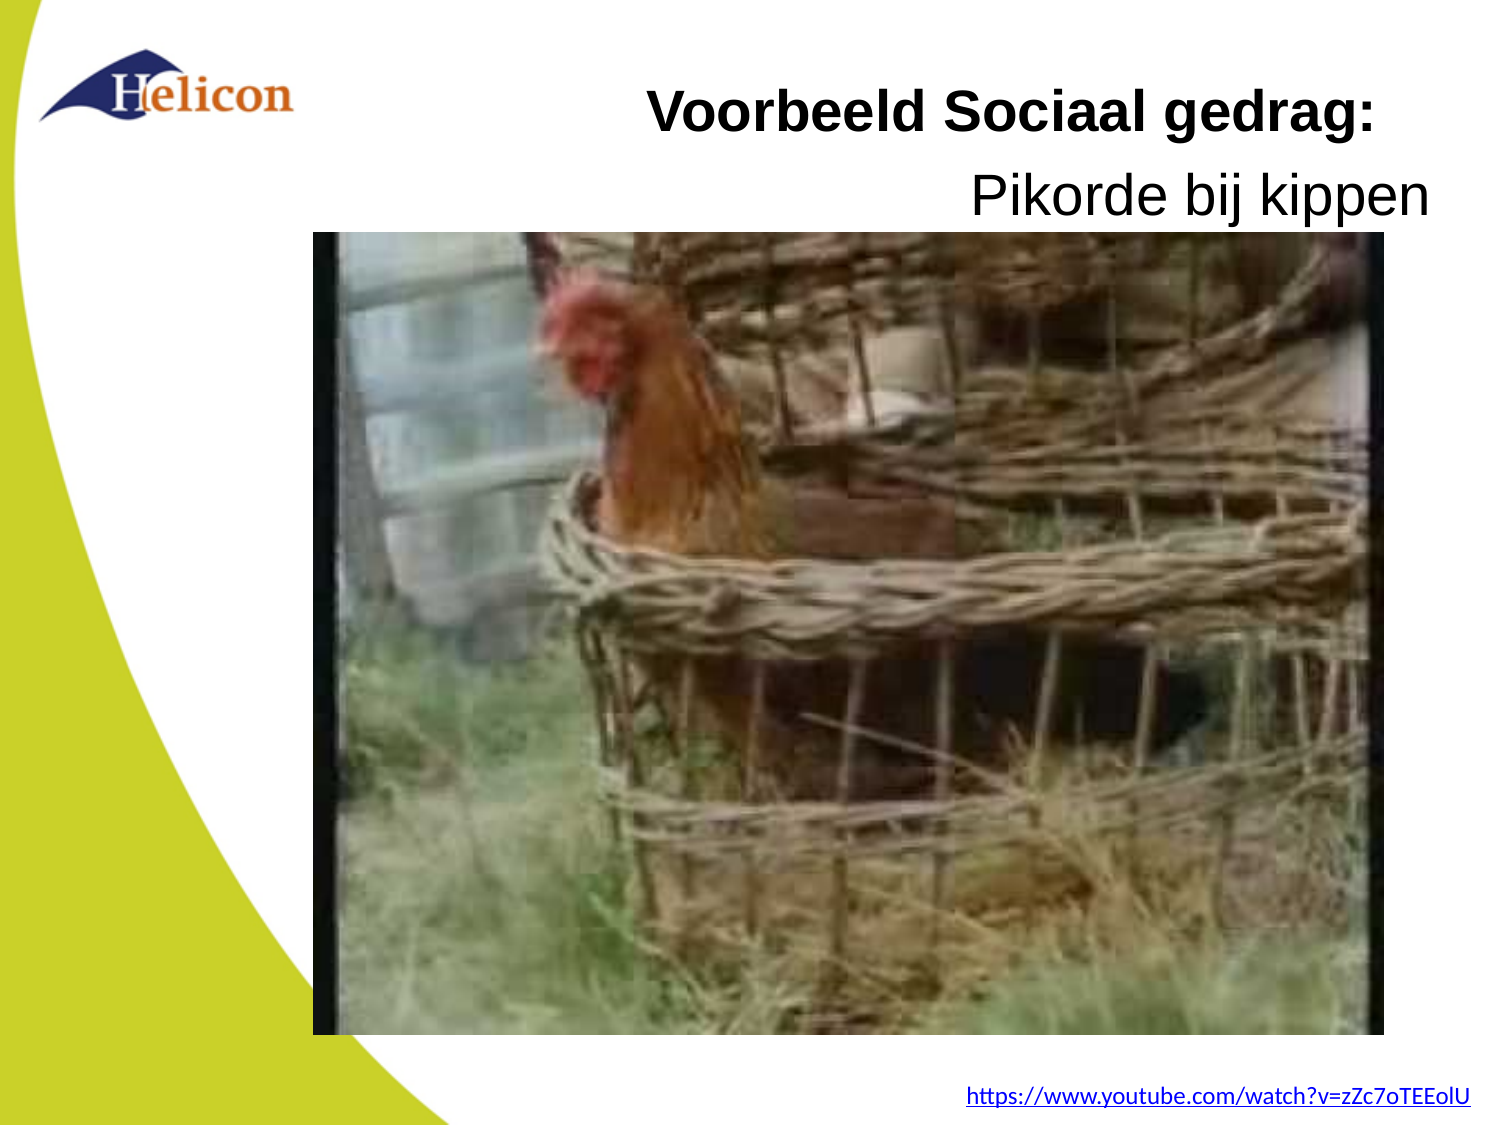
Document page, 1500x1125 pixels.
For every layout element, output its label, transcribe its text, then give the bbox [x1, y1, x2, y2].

title Voorbeeld Sociaal gedrag: [631, 54, 1415, 161]
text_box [312, 231, 1385, 1036]
list Pikorde bij kippen [955, 149, 1500, 244]
text_box https://www.youtube.com/watch?v=zZc7oTEEolU [951, 1071, 1500, 1117]
picture [0, 0, 1500, 1125]
